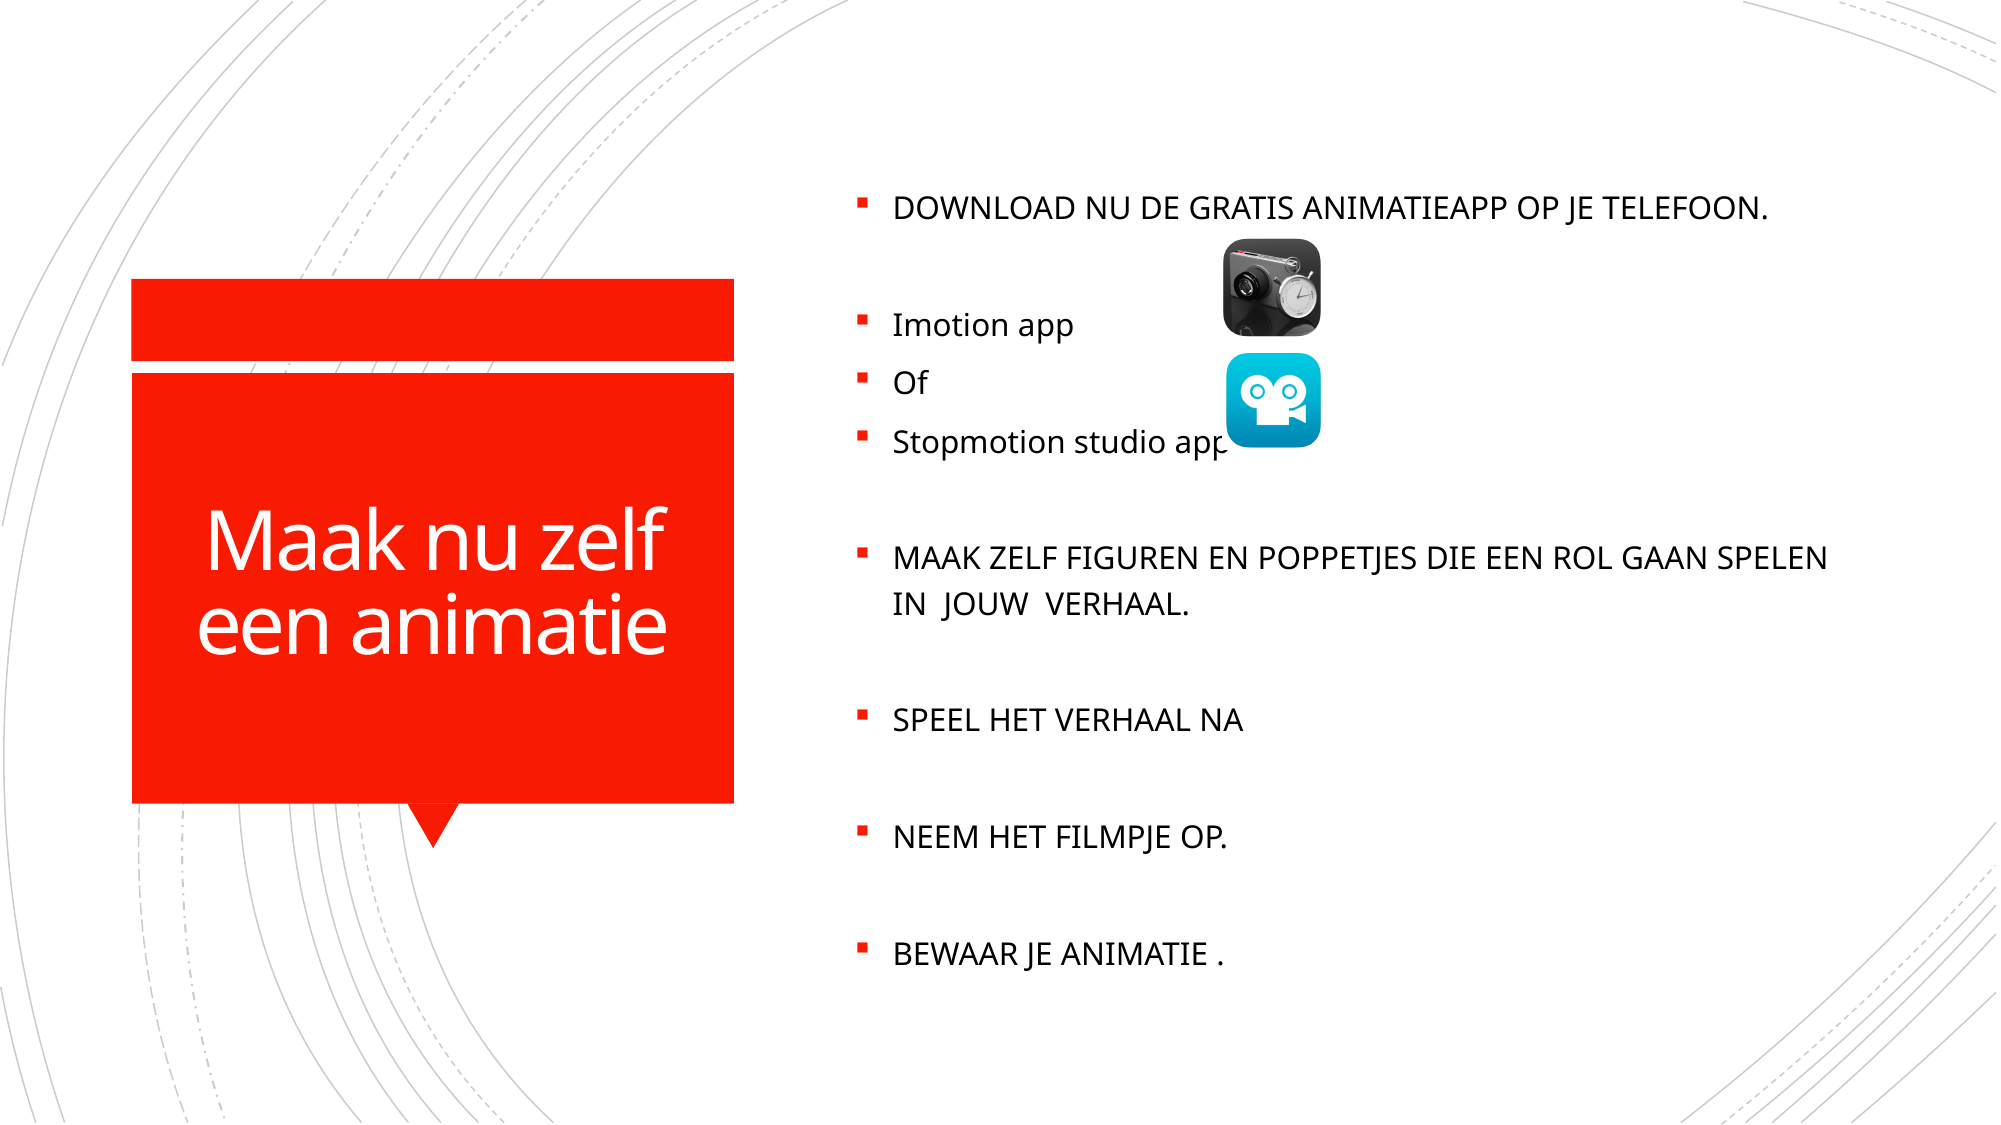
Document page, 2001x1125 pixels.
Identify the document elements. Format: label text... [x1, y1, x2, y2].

picture [1221, 349, 1328, 451]
picture [1221, 237, 1322, 339]
list DOWNLOAD NU DE GRATIS ANIMATIEAPP OP JE TELEFOON. Imotion app Of Stopmotion studio app MAAK ZELF FIGUREN EN POPPETJES DIE EEN ROL GAAN SPELEN IN JOUW VERHAAL. SPEEL HET VERHAAL NA NEEM HET FILMPJE OP. BEWAAR JE ANIMATIE . [839, 131, 1871, 993]
title Maak nu zelf een animatie [145, 385, 720, 789]
